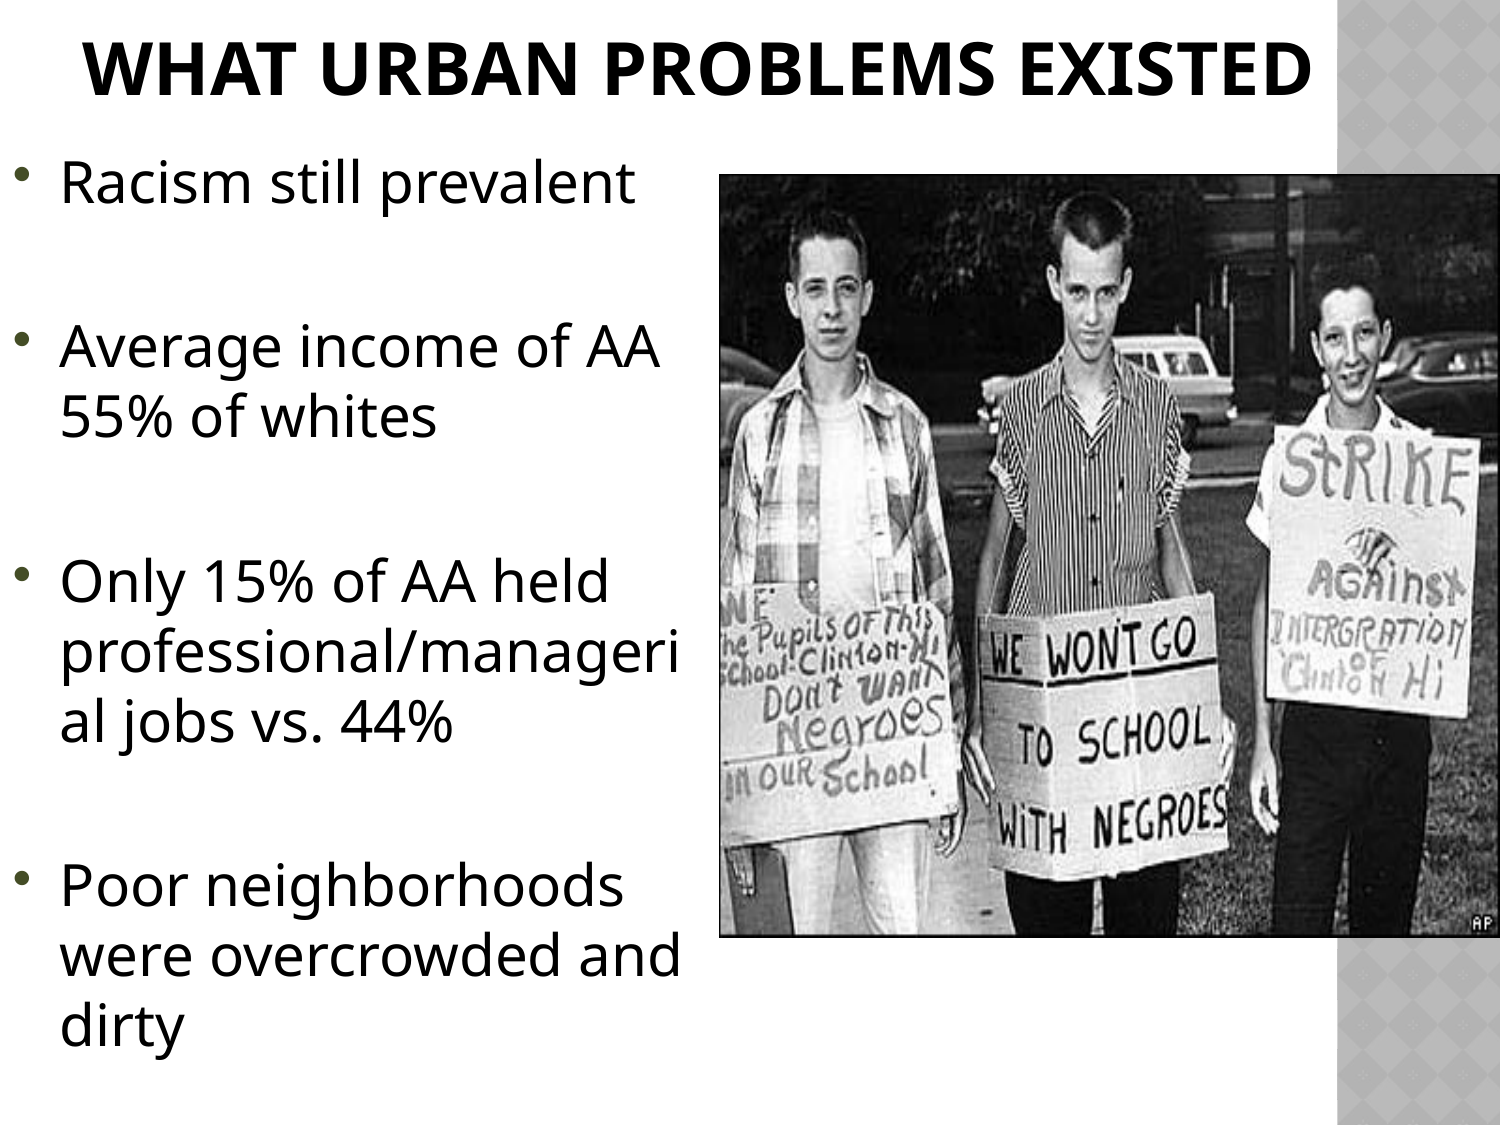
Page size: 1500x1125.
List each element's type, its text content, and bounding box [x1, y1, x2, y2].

list Racism still prevalent Average income of AA 55% of whites Only 15% of AA held professional/managerial jobs vs. 44% Poor neighborhoods were overcrowded and dirty [0, 137, 713, 1075]
title What Urban Problems existed [75, 0, 1400, 110]
picture [719, 174, 1500, 938]
